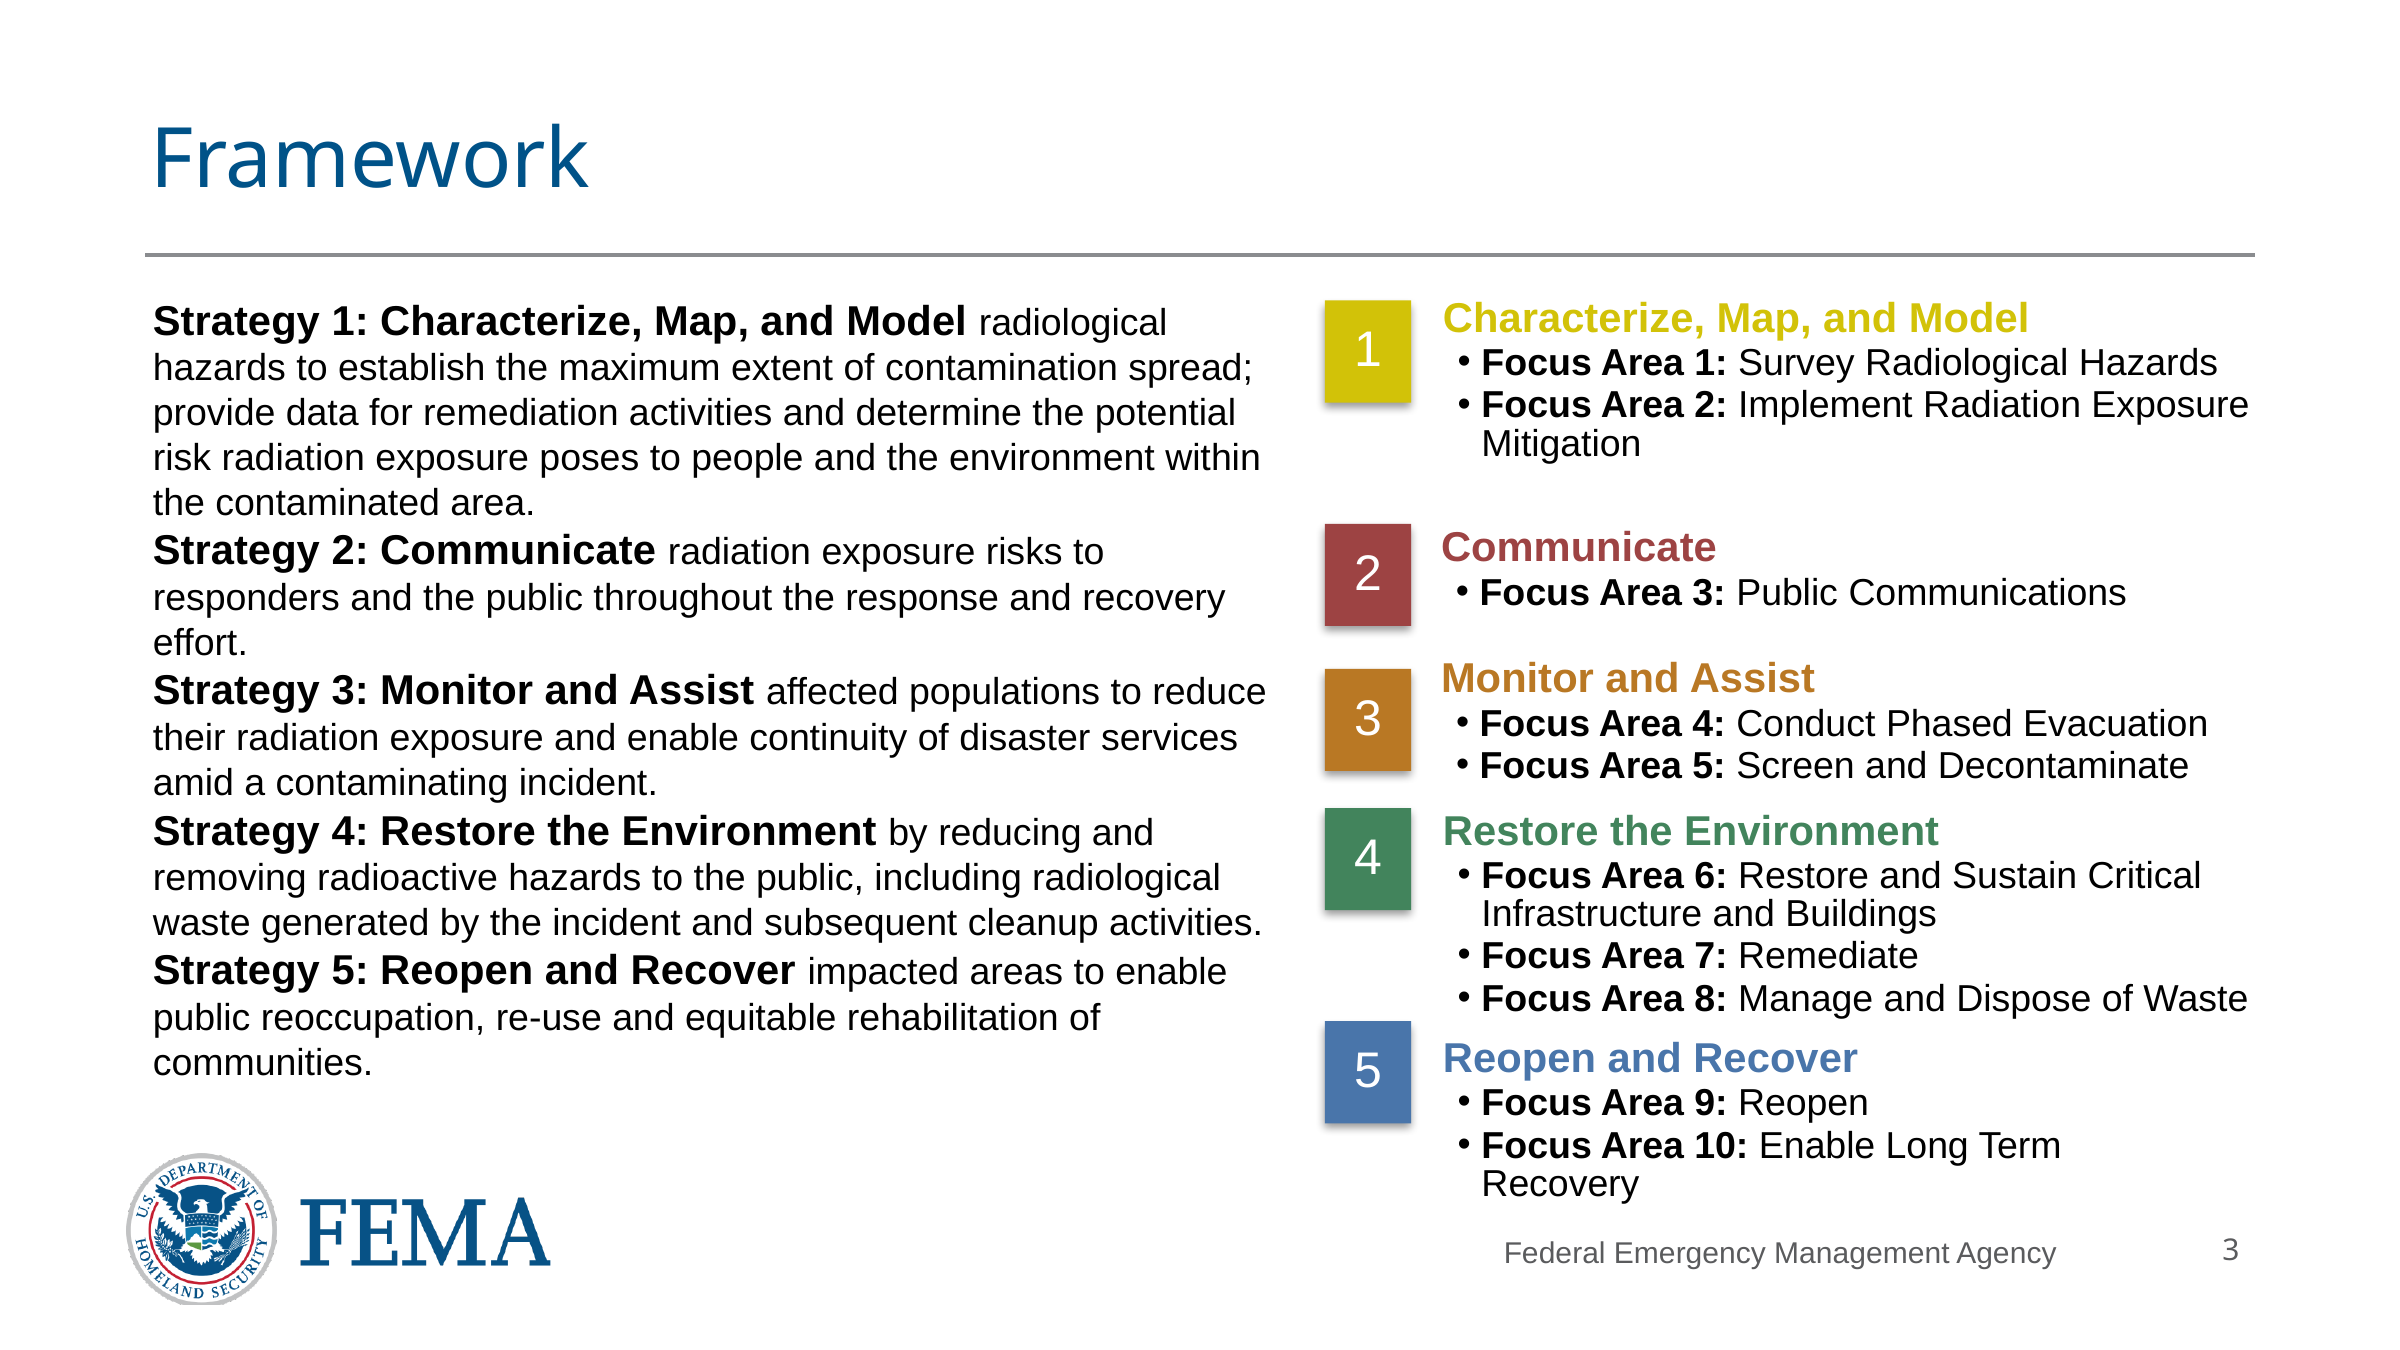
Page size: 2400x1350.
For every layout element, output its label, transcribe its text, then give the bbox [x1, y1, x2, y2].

title Framework [135, 23, 2205, 285]
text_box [1324, 295, 2400, 1203]
text_box Strategy 1: Characterize, Map, and Model radiological hazards to establish the maximum extent of contamination spread; provide data for remediation activities and determine the potential risk radiation exposure poses to people and the environment within the contaminated area. Strategy 2: Communicate radiation exposure risks to responders and the public throughout the response and recovery effort. Strategy 3: Monitor and Assist affected populations to reduce their radiation exposure and enable continuity of disaster services amid a contaminating incident. Strategy 4: Restore the Environment by reducing and removing radioactive hazards to the public, including radiological waste generated by the incident and subsequent cleanup activities. Strategy 5: Reopen and Recover impacted areas to enable public reoccupation, re-use and equitable rehabilitation of communities. [134, 284, 1288, 1147]
slide_number 3 [2074, 1215, 2255, 1288]
